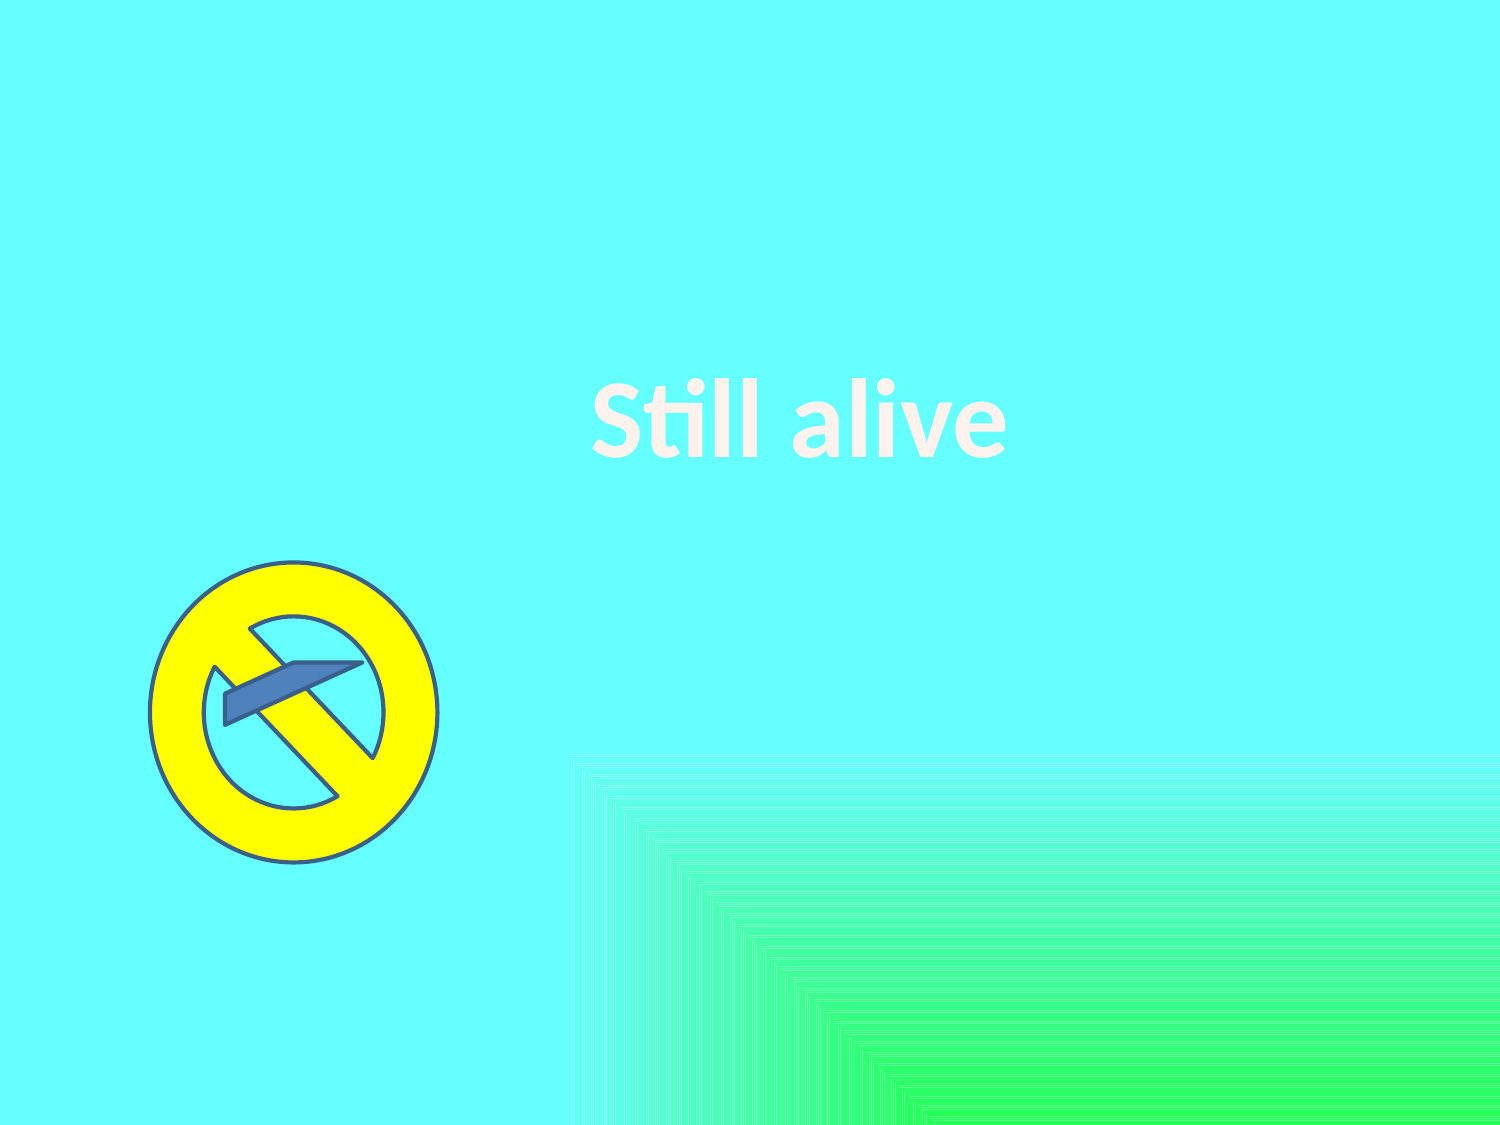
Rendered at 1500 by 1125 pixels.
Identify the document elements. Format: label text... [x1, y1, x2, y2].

text_box Still alive [462, 337, 1138, 488]
text_box [147, 560, 440, 865]
text_box [222, 660, 365, 727]
